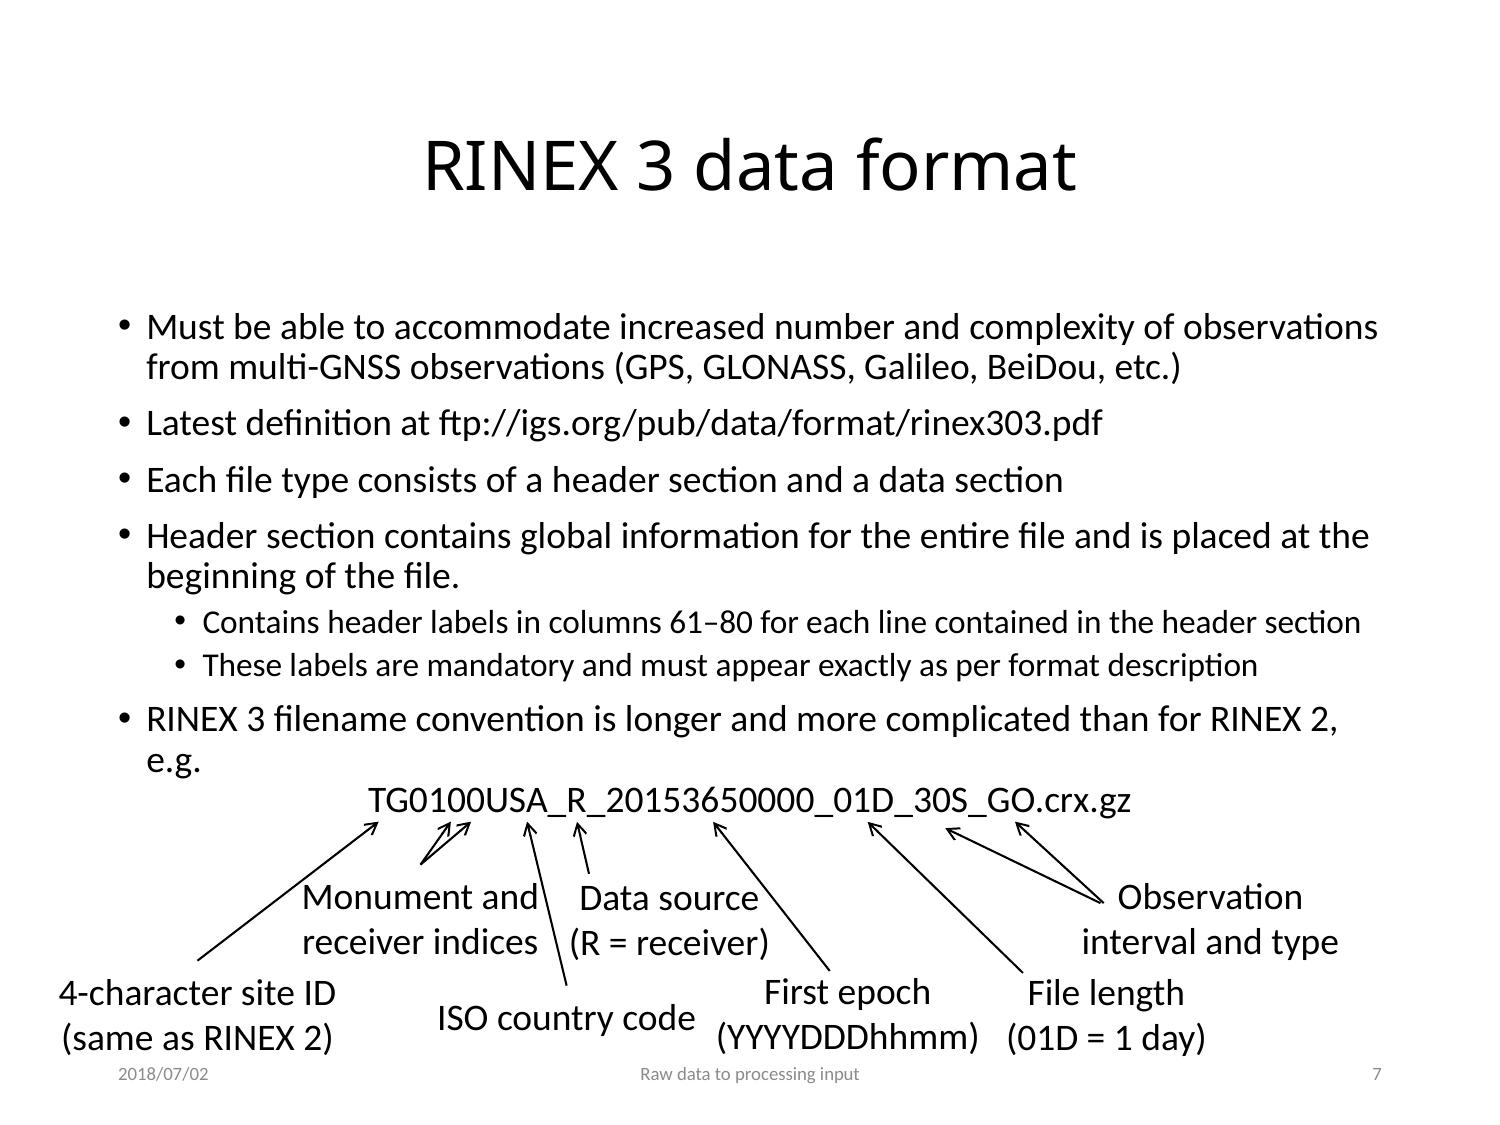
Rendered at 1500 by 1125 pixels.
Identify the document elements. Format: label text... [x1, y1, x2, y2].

text_box First epoch (YYYYDDDhhmm) [700, 959, 991, 1065]
text_box 4-character site ID (same as RINEX 2) [43, 960, 352, 1066]
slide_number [103, 1042, 441, 1103]
list Must be able to accommodate increased number and complexity of observations from multi-GNSS observations (GPS, GLONASS, Galileo, BeiDou, etc.) Latest definition at ftp://igs.org/pub/data/format/rinex303.pdf Each file type consists of a header section and a data section Header section contains global information for the entire file and is placed at the beginning of the file. Contains header labels in columns 61–80 for each line contained in the header section These labels are mandatory and must appear exactly as per format description RINEX 3 filename convention is longer and more complicated than for RINEX 2, e.g. TG0100USA_R_20153650000_01D_30S_GO.crx.gz [103, 299, 1397, 1014]
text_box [527, 821, 567, 986]
text_box Observation interval and type [1066, 864, 1355, 970]
slide_number 6 [1059, 1042, 1397, 1103]
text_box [867, 821, 1023, 973]
text_box ISO country code [422, 985, 700, 1046]
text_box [576, 821, 589, 874]
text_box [713, 821, 830, 971]
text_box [420, 821, 472, 865]
text_box Monument and receiver indices [286, 864, 527, 970]
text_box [1014, 821, 1104, 904]
title RINEX 3 data format [103, 59, 1397, 278]
footer Raw data to processing input [496, 1046, 1004, 1103]
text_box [197, 821, 379, 961]
text_box Data source (R = receiver) [567, 865, 713, 971]
text_box File length (01D = 1 day) [991, 960, 1222, 1066]
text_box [945, 828, 1014, 904]
